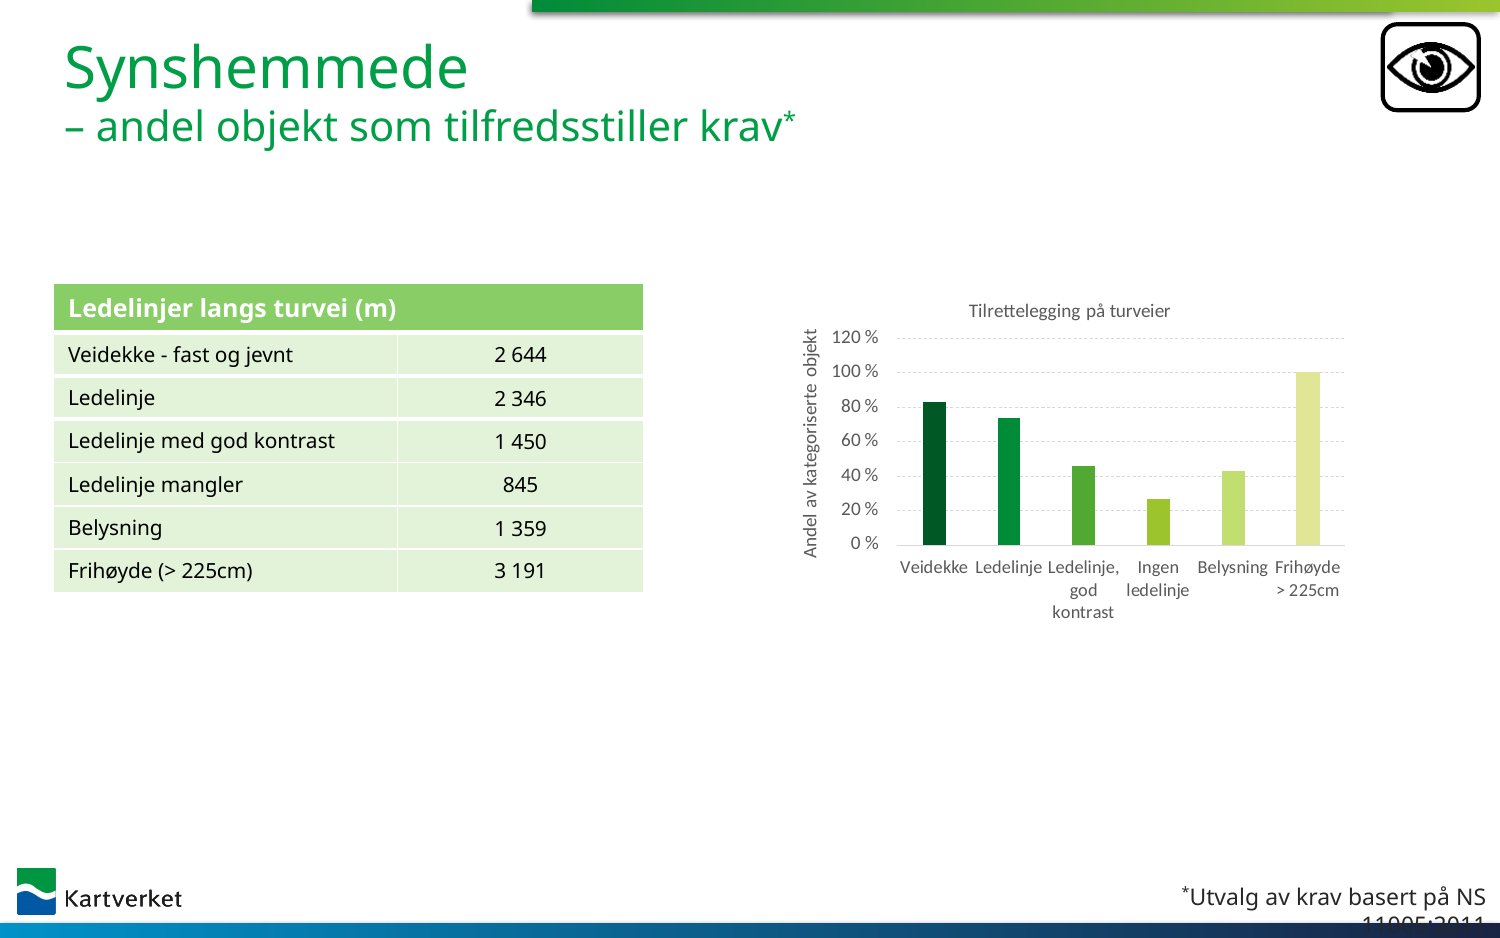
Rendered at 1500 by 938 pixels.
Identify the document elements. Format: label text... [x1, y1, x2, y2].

table_cell 2 644 [398, 335, 643, 374]
table_cell 3 191 [398, 550, 643, 592]
table_cell Ledelinje mangler [54, 463, 397, 505]
table_cell 2 346 [398, 378, 643, 417]
text_box *Utvalg av krav basert på NS 11005:2011 [1068, 873, 1500, 938]
table_cell Veidekke - fast og jevnt [54, 335, 397, 374]
table_cell 1 450 [398, 421, 643, 462]
table_cell 1 359 [398, 507, 643, 548]
table_cell Belysning [54, 507, 397, 548]
picture [791, 291, 1348, 630]
table_cell Ledelinje [54, 378, 397, 417]
text_box Synshemmede – andel objekt som tilfredsstiller krav* [49, 24, 1431, 158]
table_cell Ledelinje med god kontrast [54, 421, 397, 462]
table_cell 845 [398, 463, 643, 505]
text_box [1382, 24, 1480, 111]
table_cell Frihøyde (> 225cm) [54, 550, 397, 592]
table_header Ledelinjer langs turvei (m) [54, 284, 643, 330]
